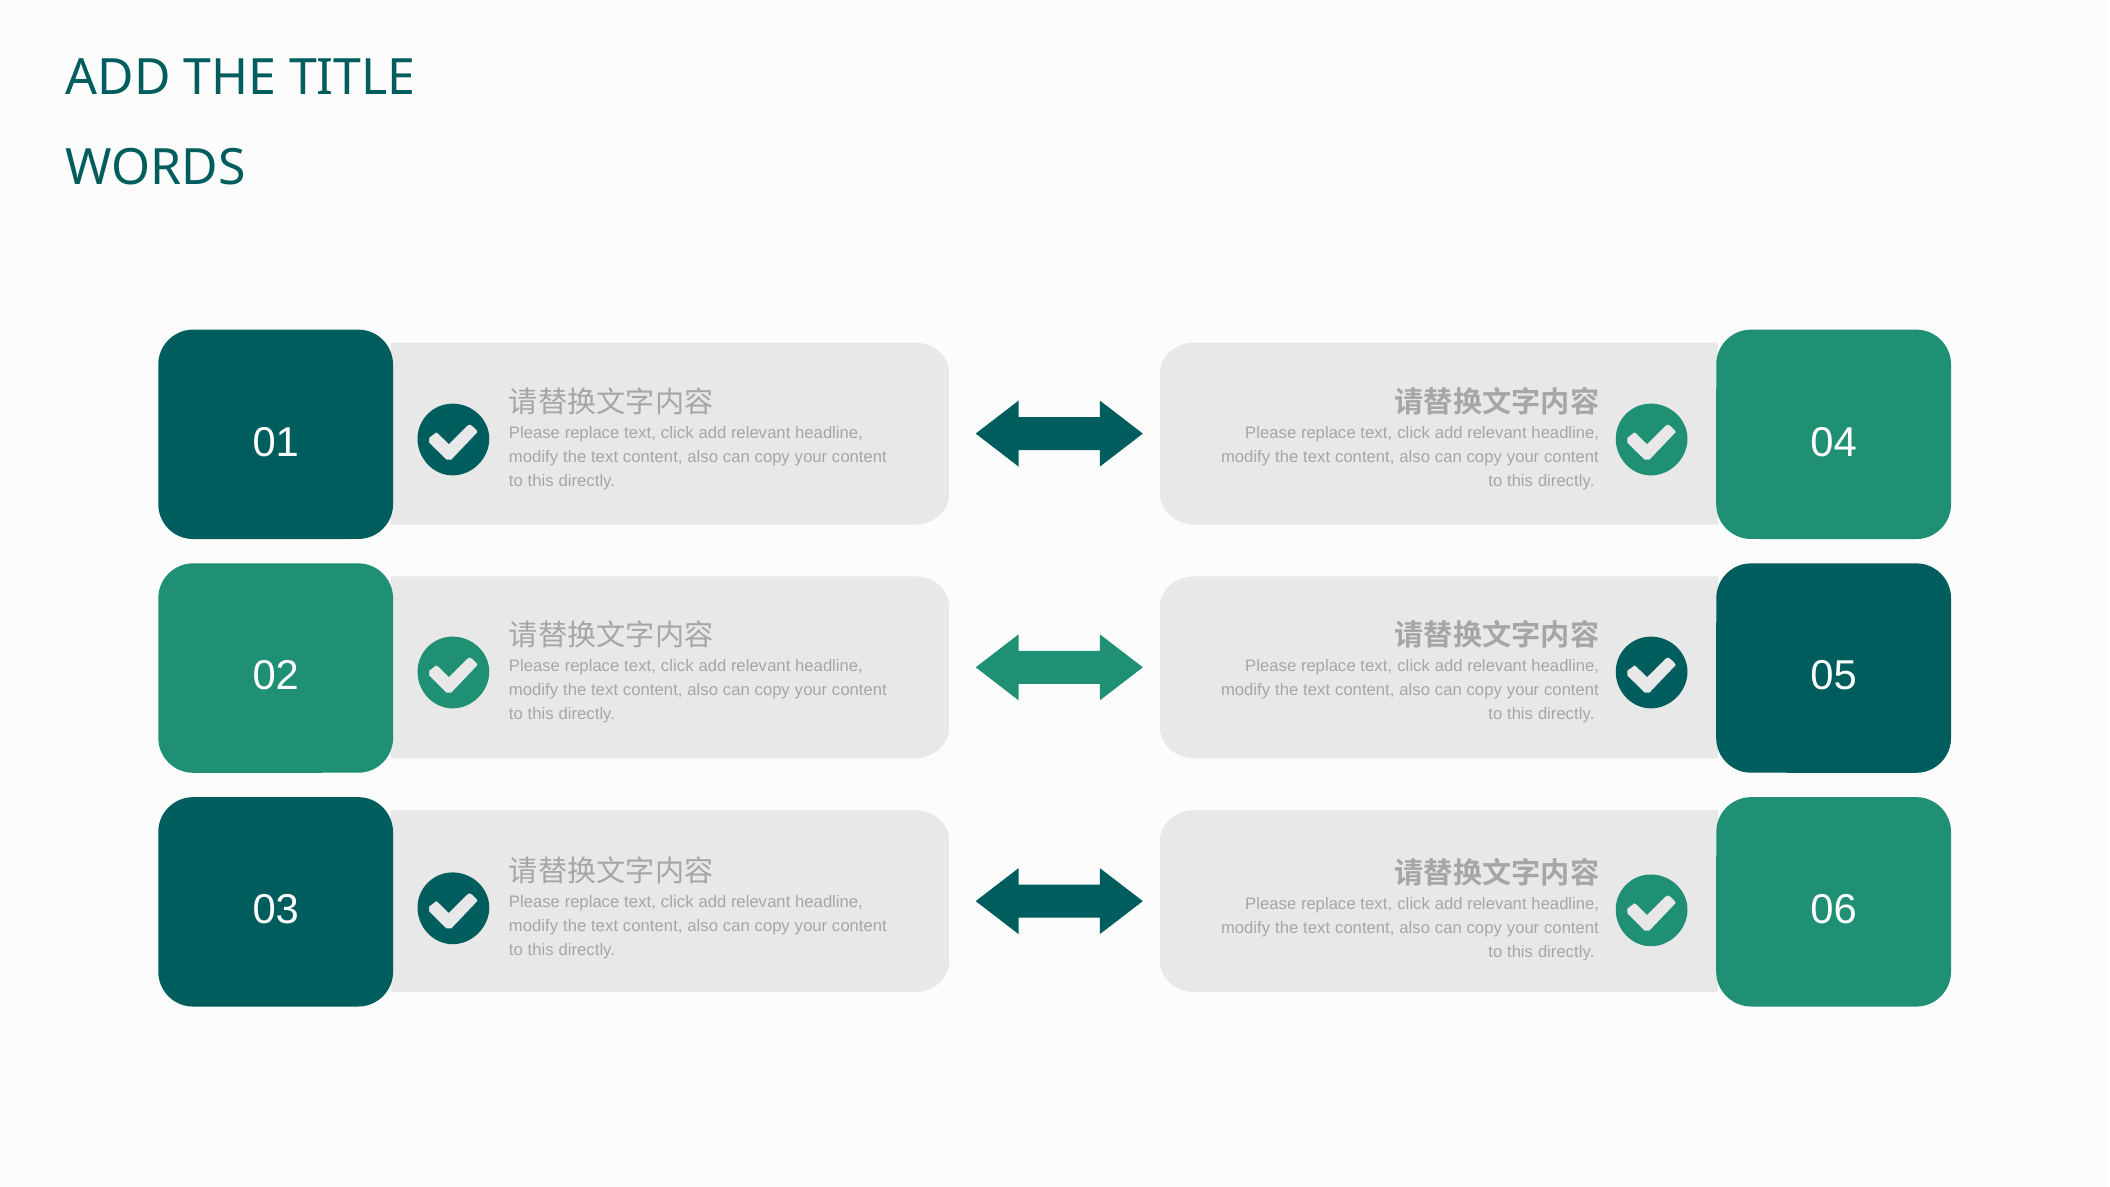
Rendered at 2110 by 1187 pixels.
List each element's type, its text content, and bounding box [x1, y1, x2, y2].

text_box [1615, 636, 1688, 709]
text_box 请替换文字内容 Please replace text, click add relevant headline, modify the text content, also can copy your content to this directly. [508, 376, 897, 490]
text_box 04 [1715, 328, 1953, 541]
text_box 05 [1715, 562, 1953, 774]
text_box [390, 341, 951, 526]
text_box 03 [157, 796, 395, 1008]
text_box 请替换文字内容 Please replace text, click add relevant headline, modify the text content, also can copy your content to this directly. [1211, 609, 1600, 723]
text_box ADD THE TITLE WORDS [50, 7, 583, 202]
text_box [390, 575, 951, 760]
text_box [417, 403, 490, 476]
text_box [974, 398, 1145, 469]
text_box 请替换文字内容 Please replace text, click add relevant headline, modify the text content, also can copy your content to this directly. [508, 844, 897, 959]
text_box [417, 872, 490, 945]
text_box [390, 809, 951, 994]
text_box [1158, 341, 1720, 526]
text_box 请替换文字内容 Please replace text, click add relevant headline, modify the text content, also can copy your content to this directly. [508, 609, 897, 723]
text_box 01 [157, 328, 395, 541]
text_box [1158, 809, 1720, 994]
text_box 02 [157, 562, 395, 774]
text_box 请替换文字内容 Please replace text, click add relevant headline, modify the text content, also can copy your content to this directly. [1211, 847, 1600, 961]
text_box [974, 632, 1145, 703]
text_box [417, 636, 490, 709]
text_box [1158, 575, 1720, 760]
text_box [1615, 403, 1688, 476]
text_box [974, 865, 1145, 937]
text_box 请替换文字内容 Please replace text, click add relevant headline, modify the text content, also can copy your content to this directly. [1211, 376, 1600, 490]
text_box 06 [1715, 796, 1953, 1008]
text_box [1615, 874, 1688, 947]
